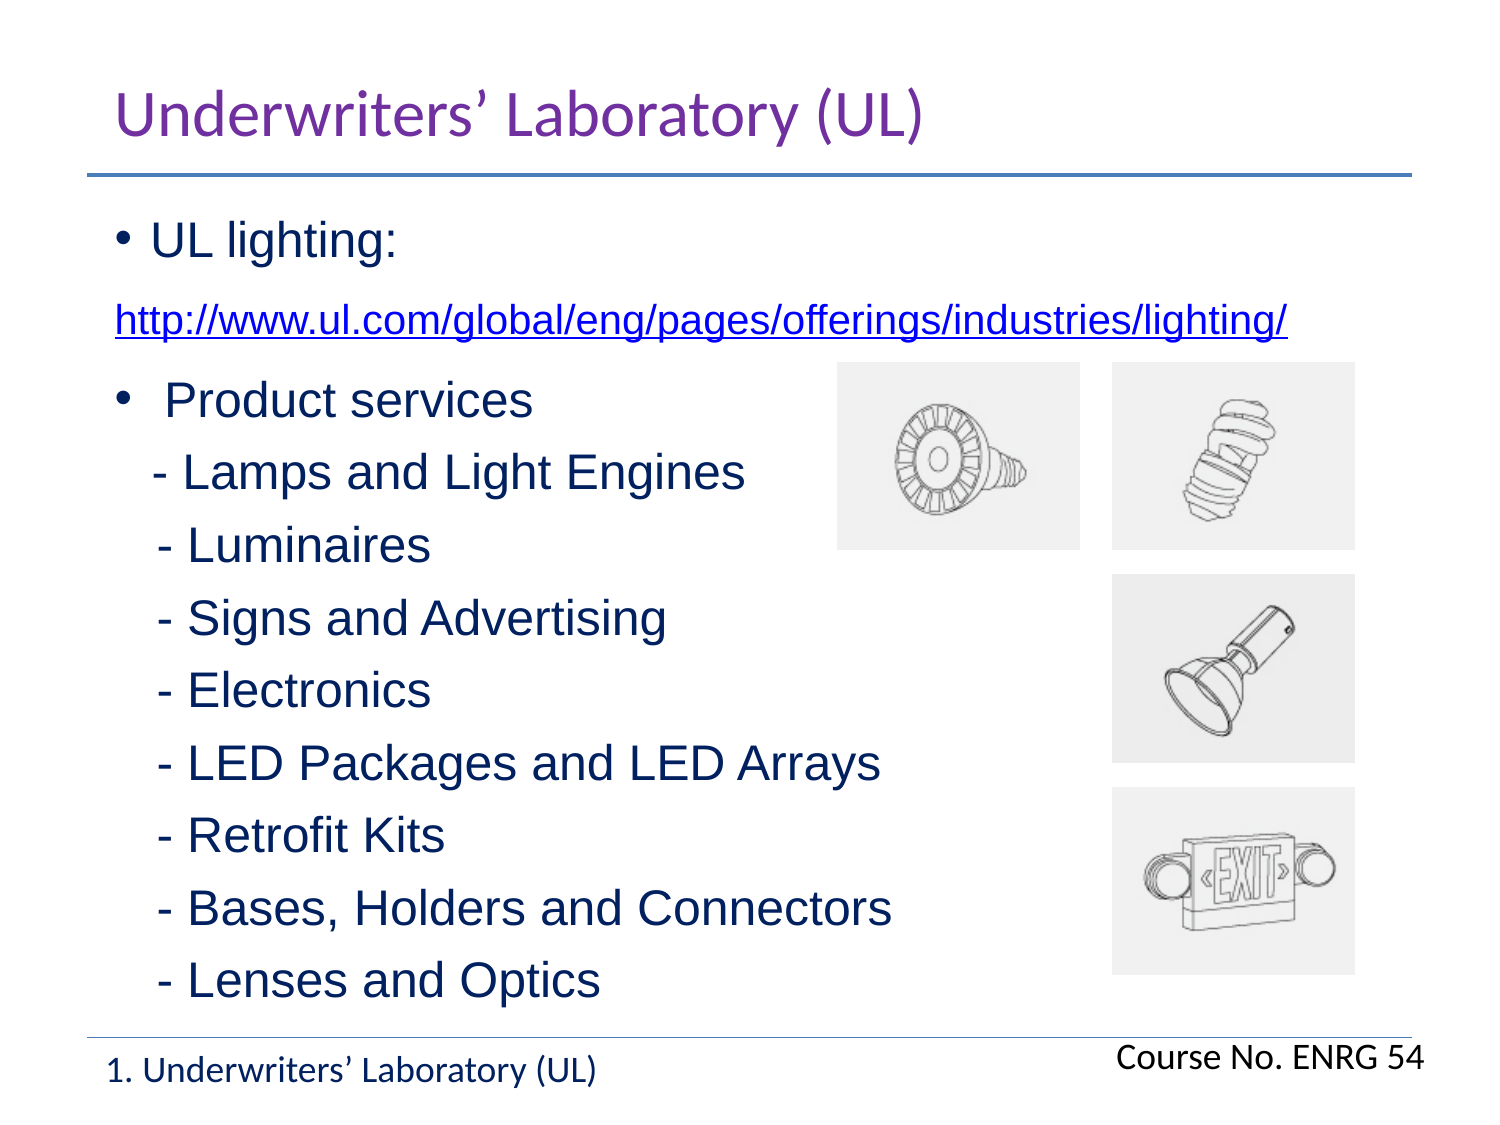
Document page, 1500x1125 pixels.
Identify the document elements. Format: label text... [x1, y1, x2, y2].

text_box Course No. ENRG 54 [1101, 1024, 1441, 1085]
text_box 1. Underwriters’ Laboratory (UL) [90, 1046, 613, 1098]
text_box Underwriters’ Laboratory (UL) [99, 62, 1400, 158]
picture [1112, 574, 1355, 763]
picture [837, 362, 1080, 551]
picture [1112, 362, 1355, 551]
text_box UL lighting: http://www.ul.com/global/eng/pages/offerings/industries/lighting/ Product services - Lamps and Light Engines - Luminaires - Signs and Advertising - Electronics - LED Packages and LED Arrays - Retrofit Kits - Bases, Holders and Connectors - Lenses and Optics [99, 200, 1375, 1015]
picture [1112, 787, 1355, 976]
